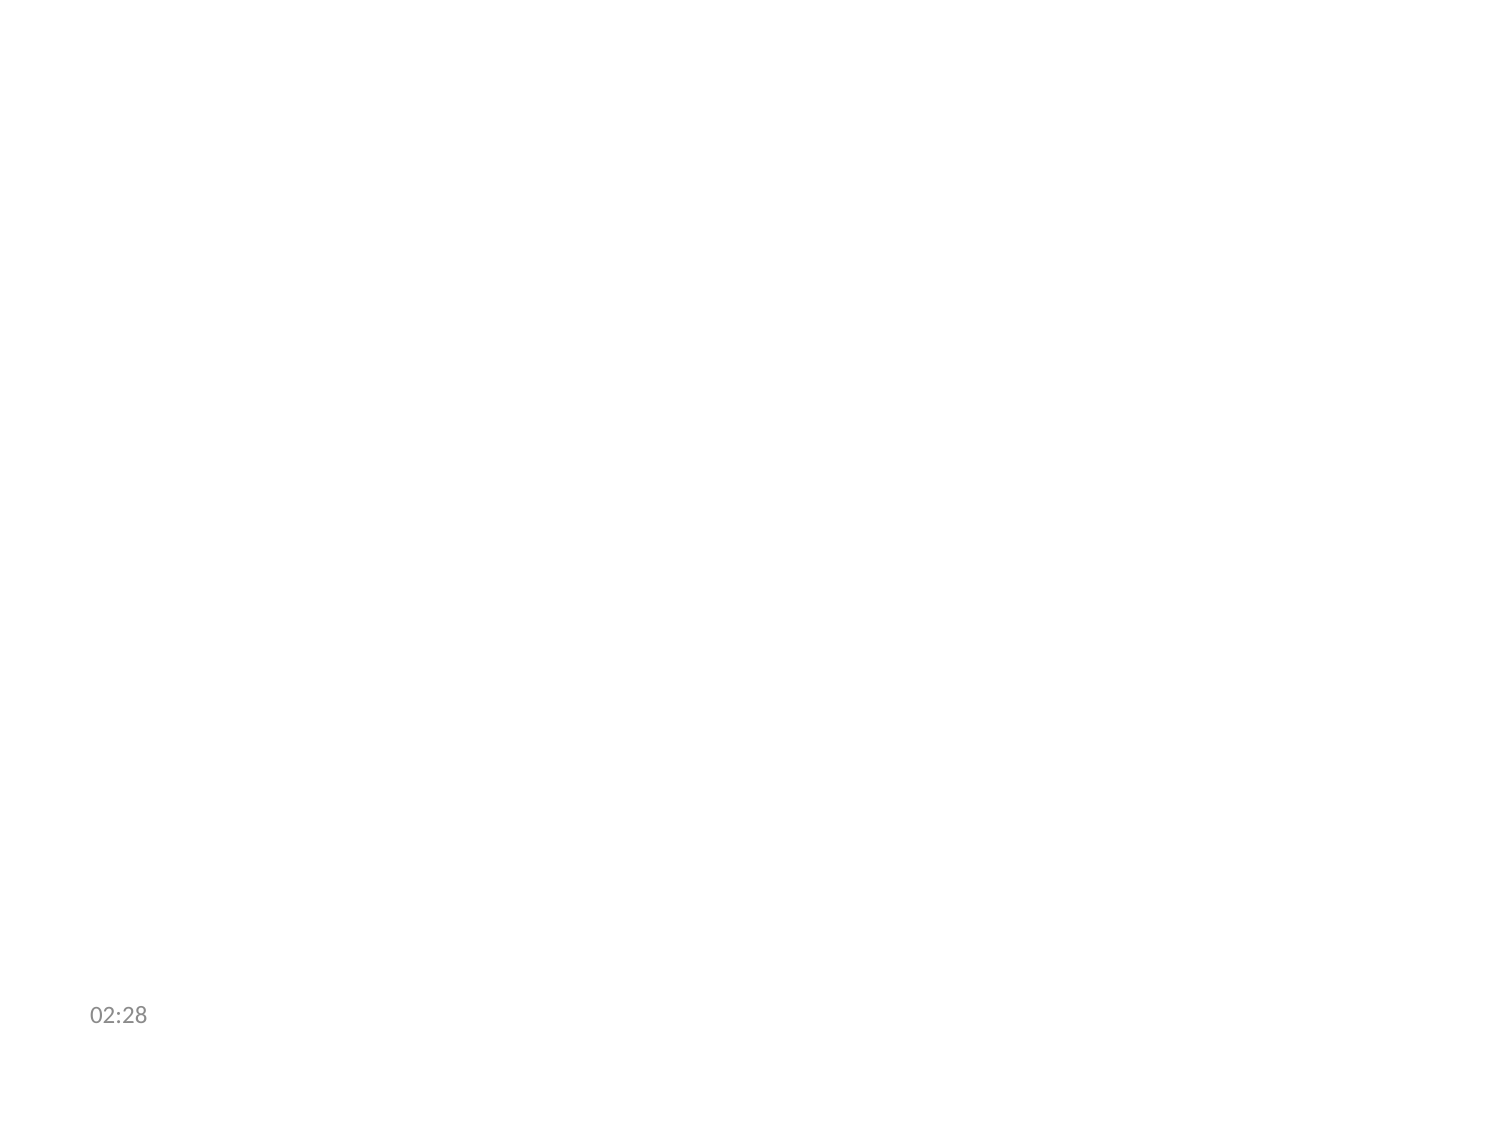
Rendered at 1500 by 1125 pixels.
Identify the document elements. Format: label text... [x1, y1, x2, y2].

text_box 15:35 [75, 983, 425, 1044]
